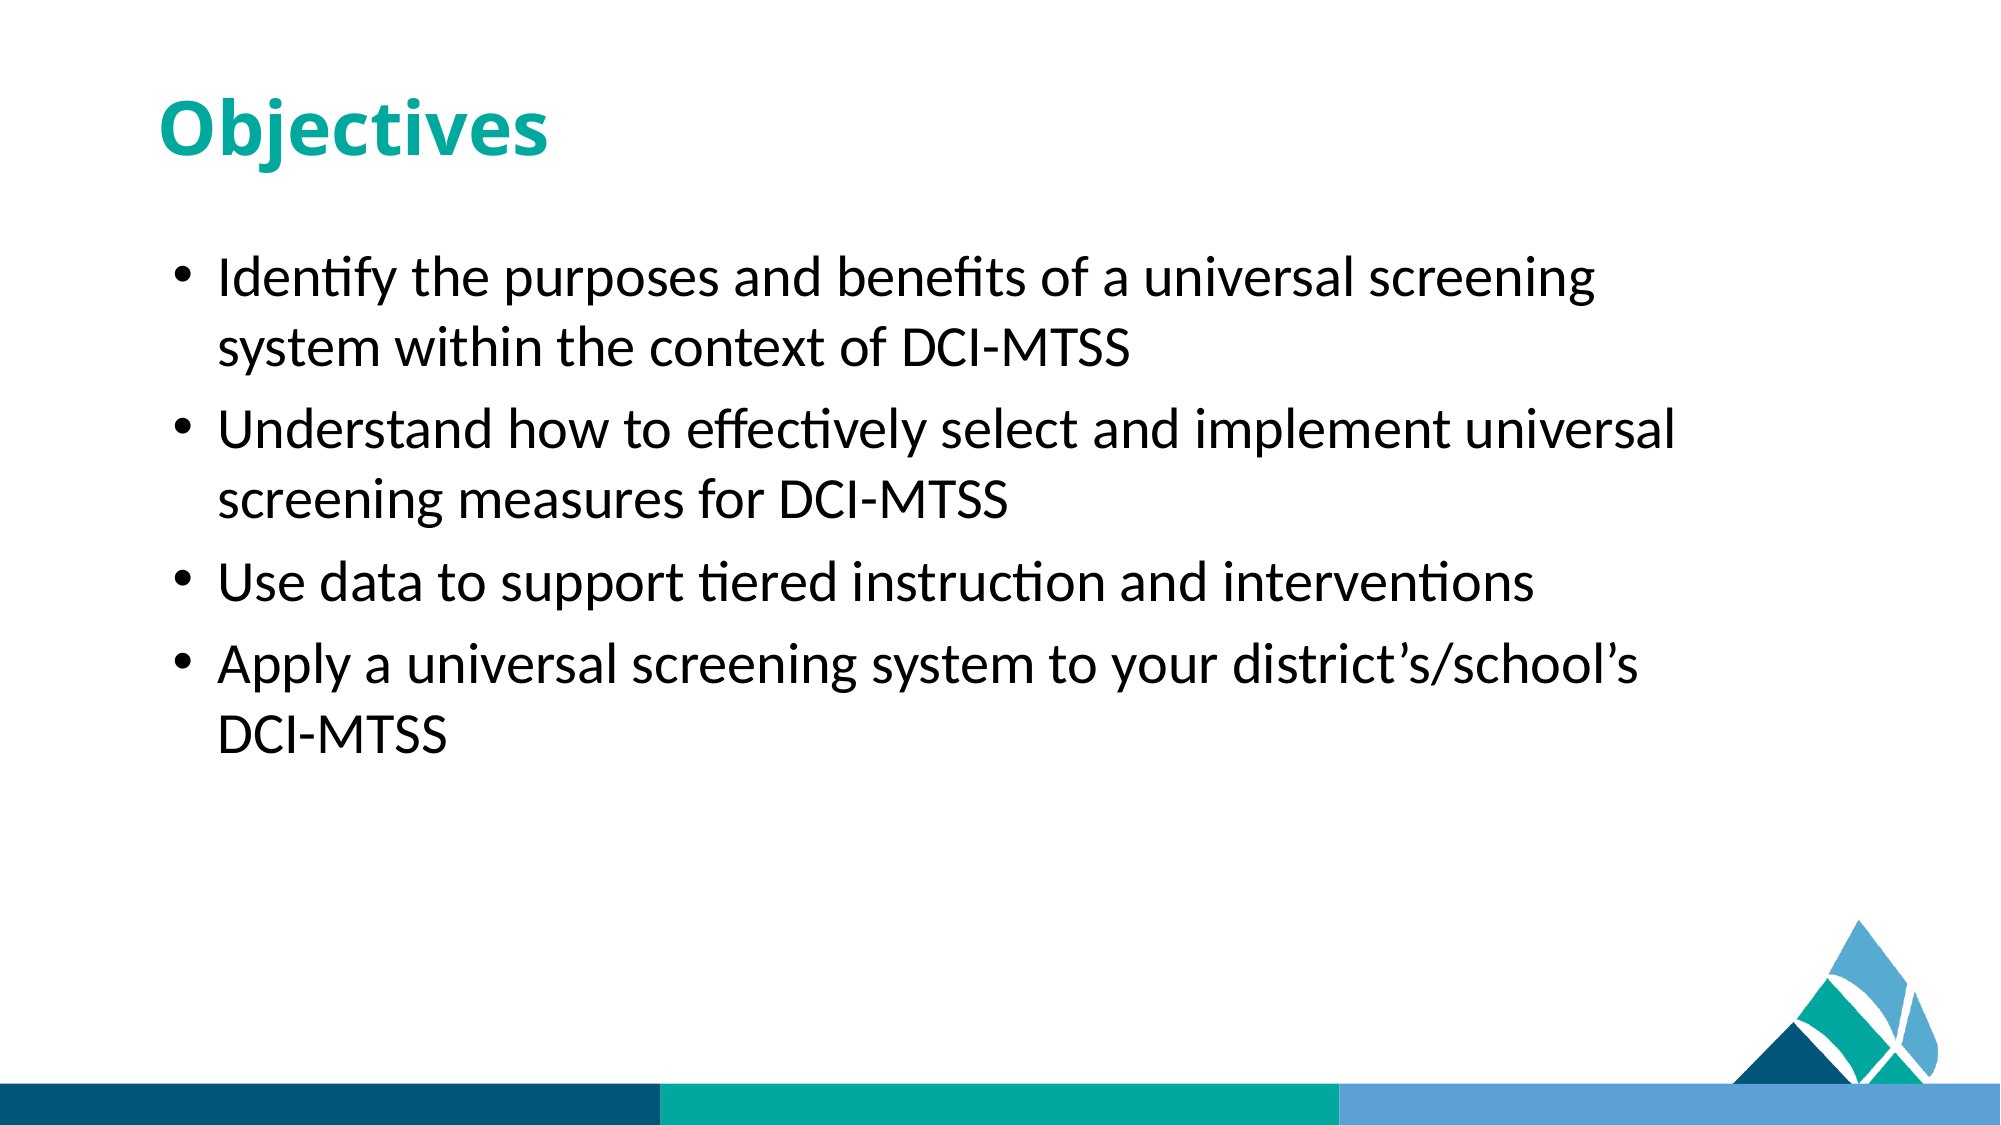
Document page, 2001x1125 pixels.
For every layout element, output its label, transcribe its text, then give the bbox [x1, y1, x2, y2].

title Objectives [137, 59, 1863, 195]
picture [1732, 919, 1938, 1084]
list Identify the purposes and benefits of a universal screening system within the context of DCI-MTSS Understand how to effectively select and implement universal screening measures for DCI-MTSS Use data to support tiered instruction and interventions Apply a universal screening system to your district’s/school’s DCI-MTSS [137, 217, 1758, 931]
